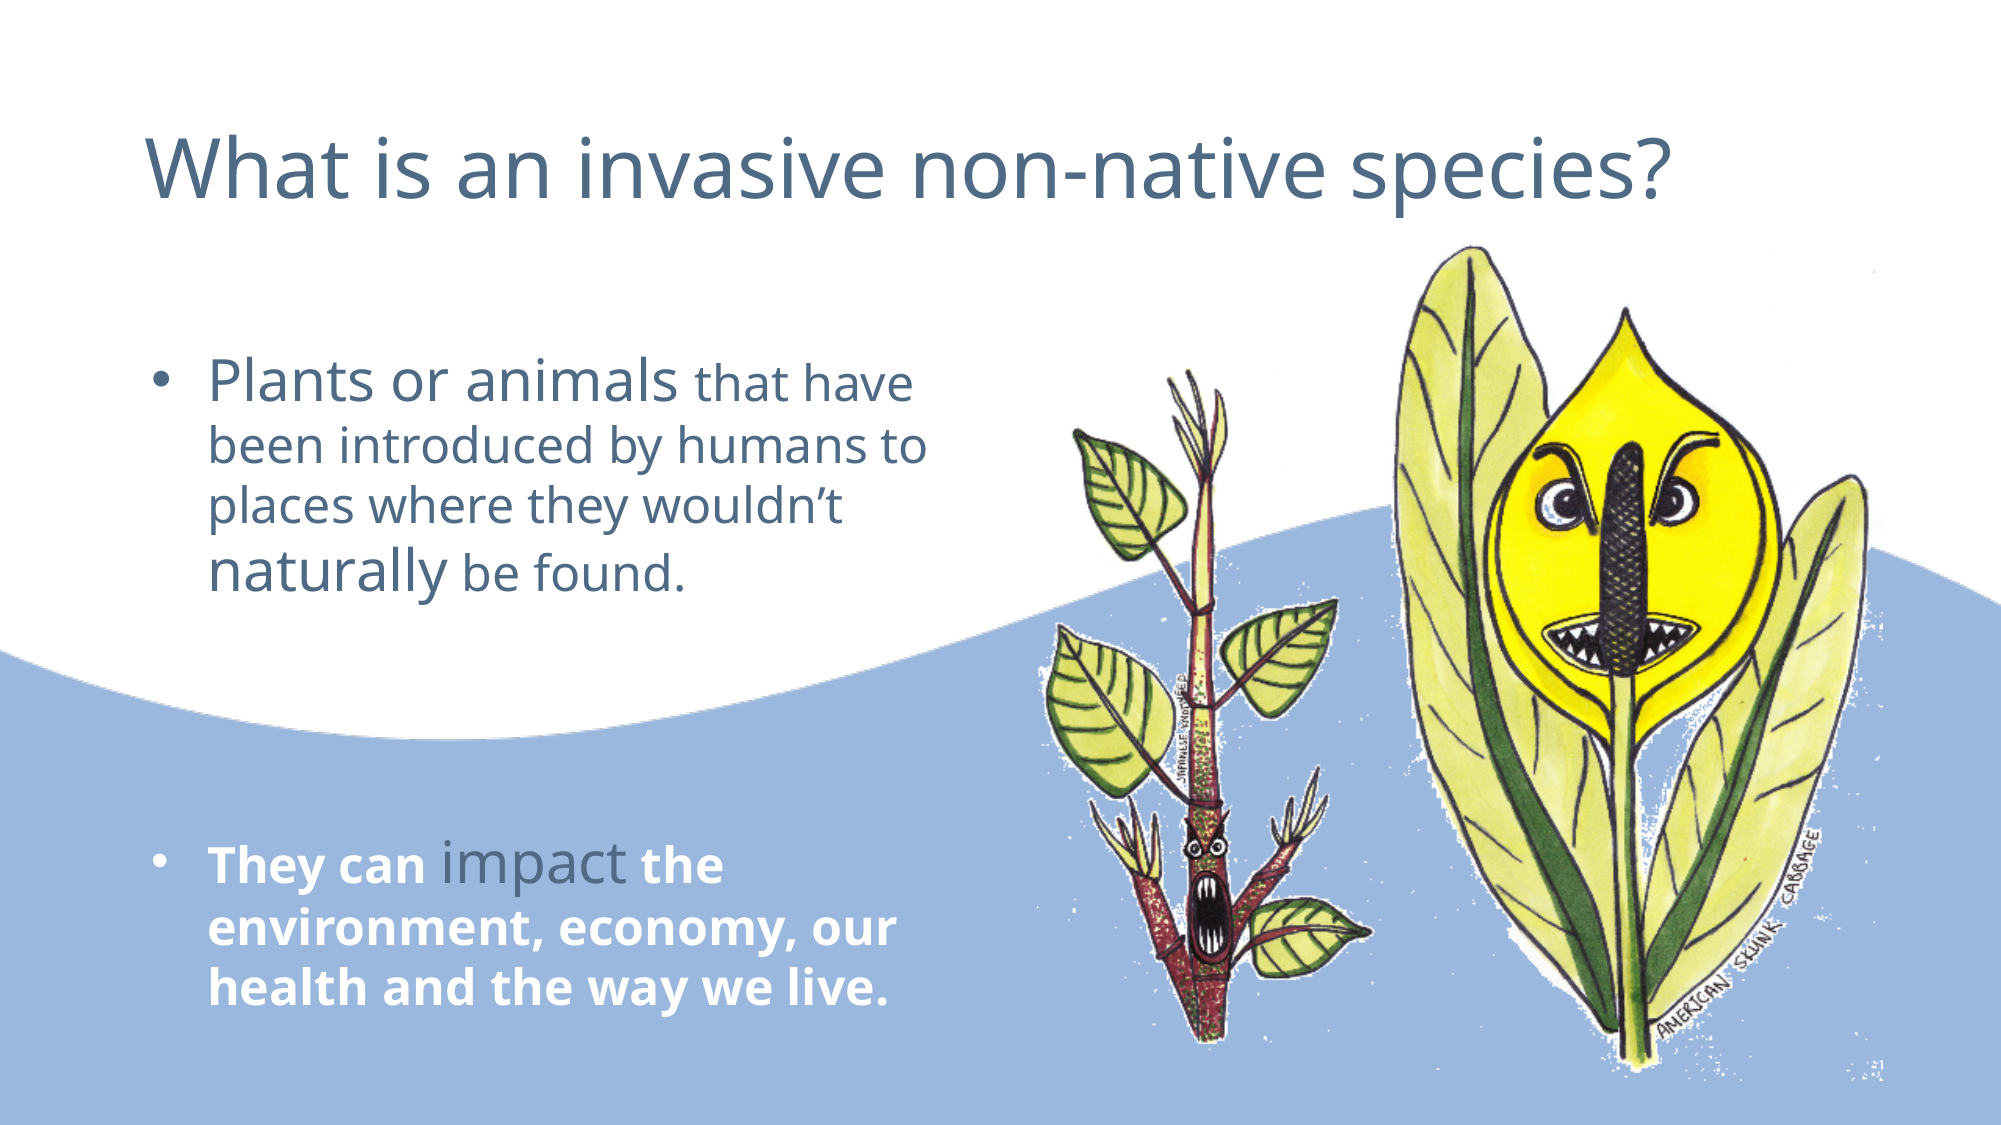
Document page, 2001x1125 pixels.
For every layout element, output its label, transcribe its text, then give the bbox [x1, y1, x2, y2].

picture [0, 233, 2000, 1125]
text_box Plants or animals that have been introduced by humans to places where they wouldn’t naturally be found. [136, 336, 984, 491]
text_box What is an invasive non-native species? [130, 100, 1909, 223]
